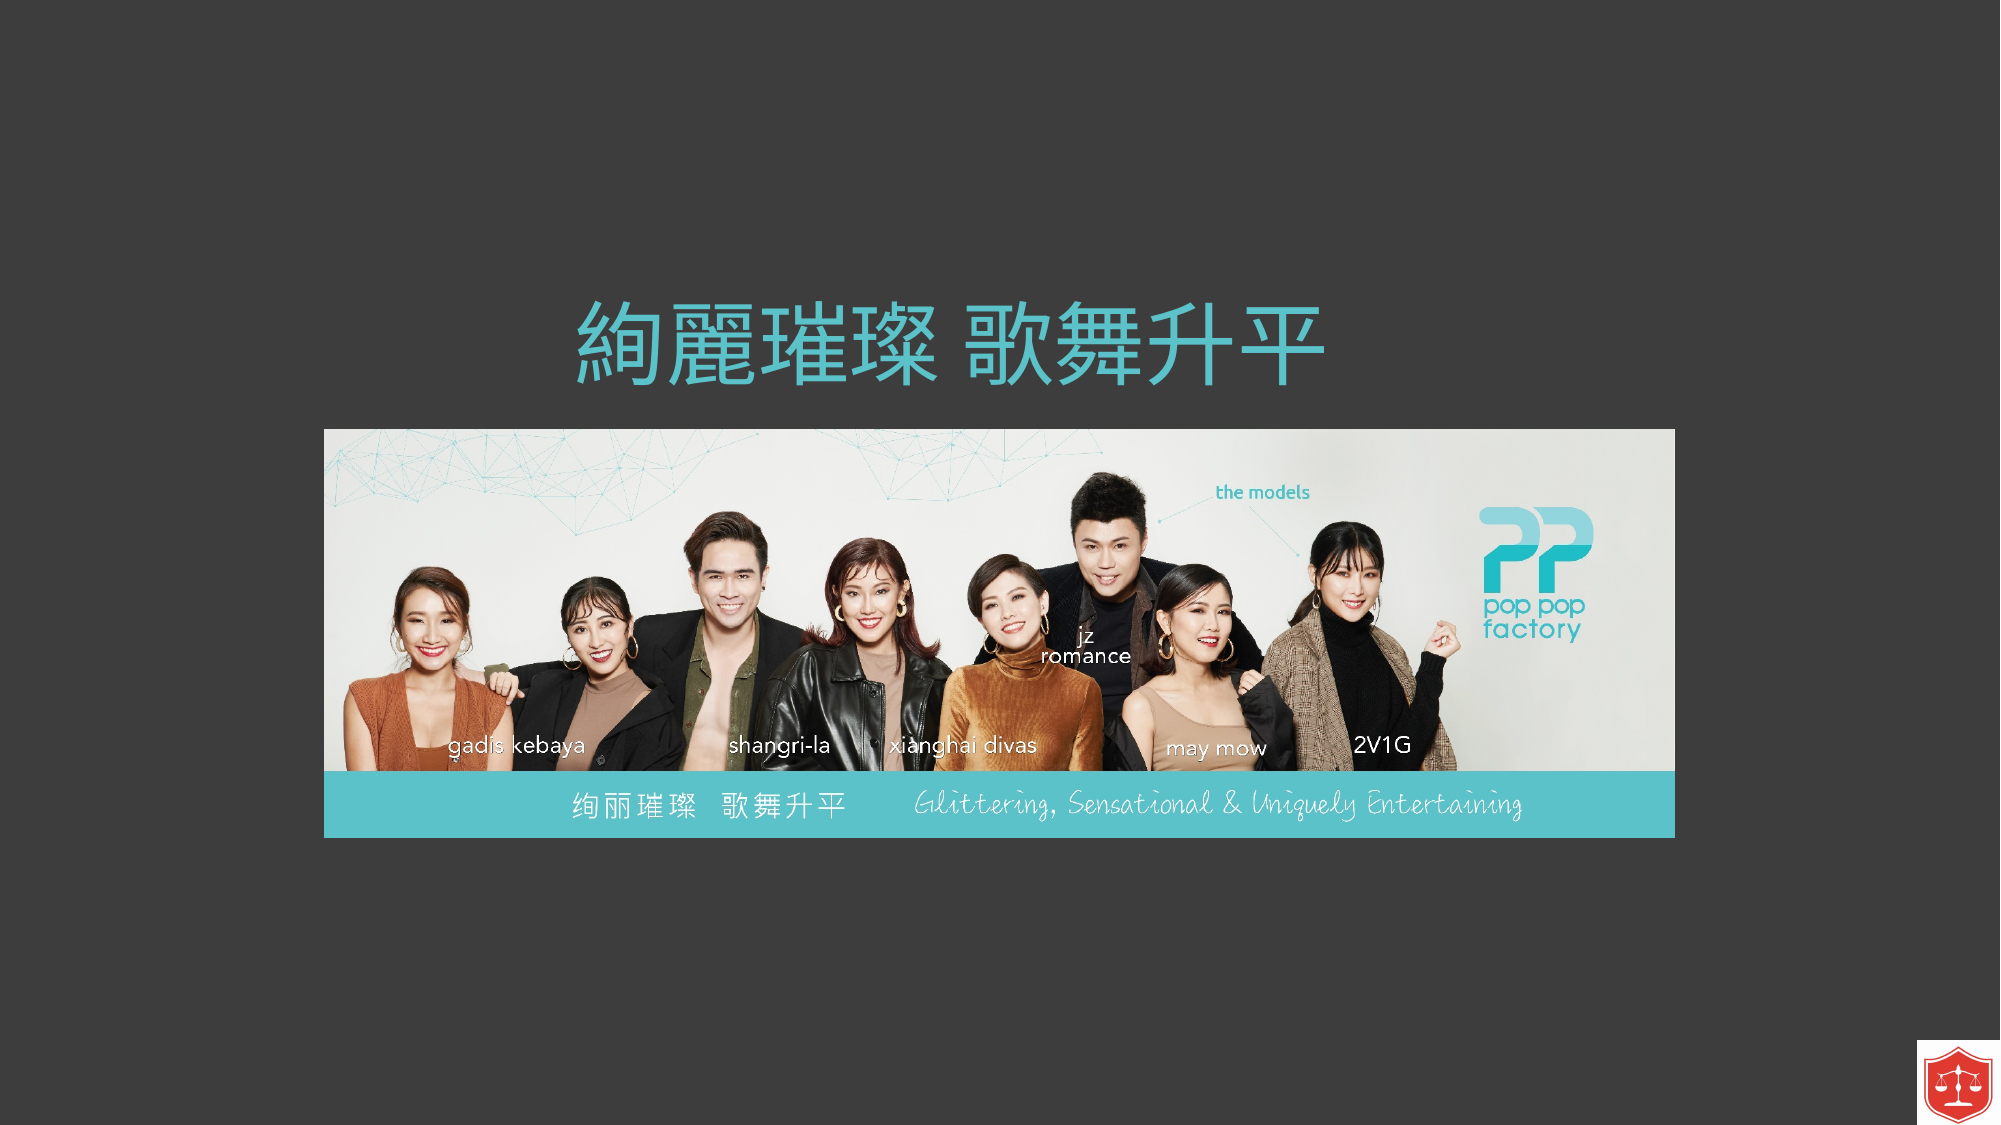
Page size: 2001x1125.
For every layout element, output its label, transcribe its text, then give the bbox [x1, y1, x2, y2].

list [324, 429, 1675, 838]
title 絢麗璀璨 歌舞升平 [560, 292, 1465, 429]
picture [1917, 1040, 2000, 1125]
